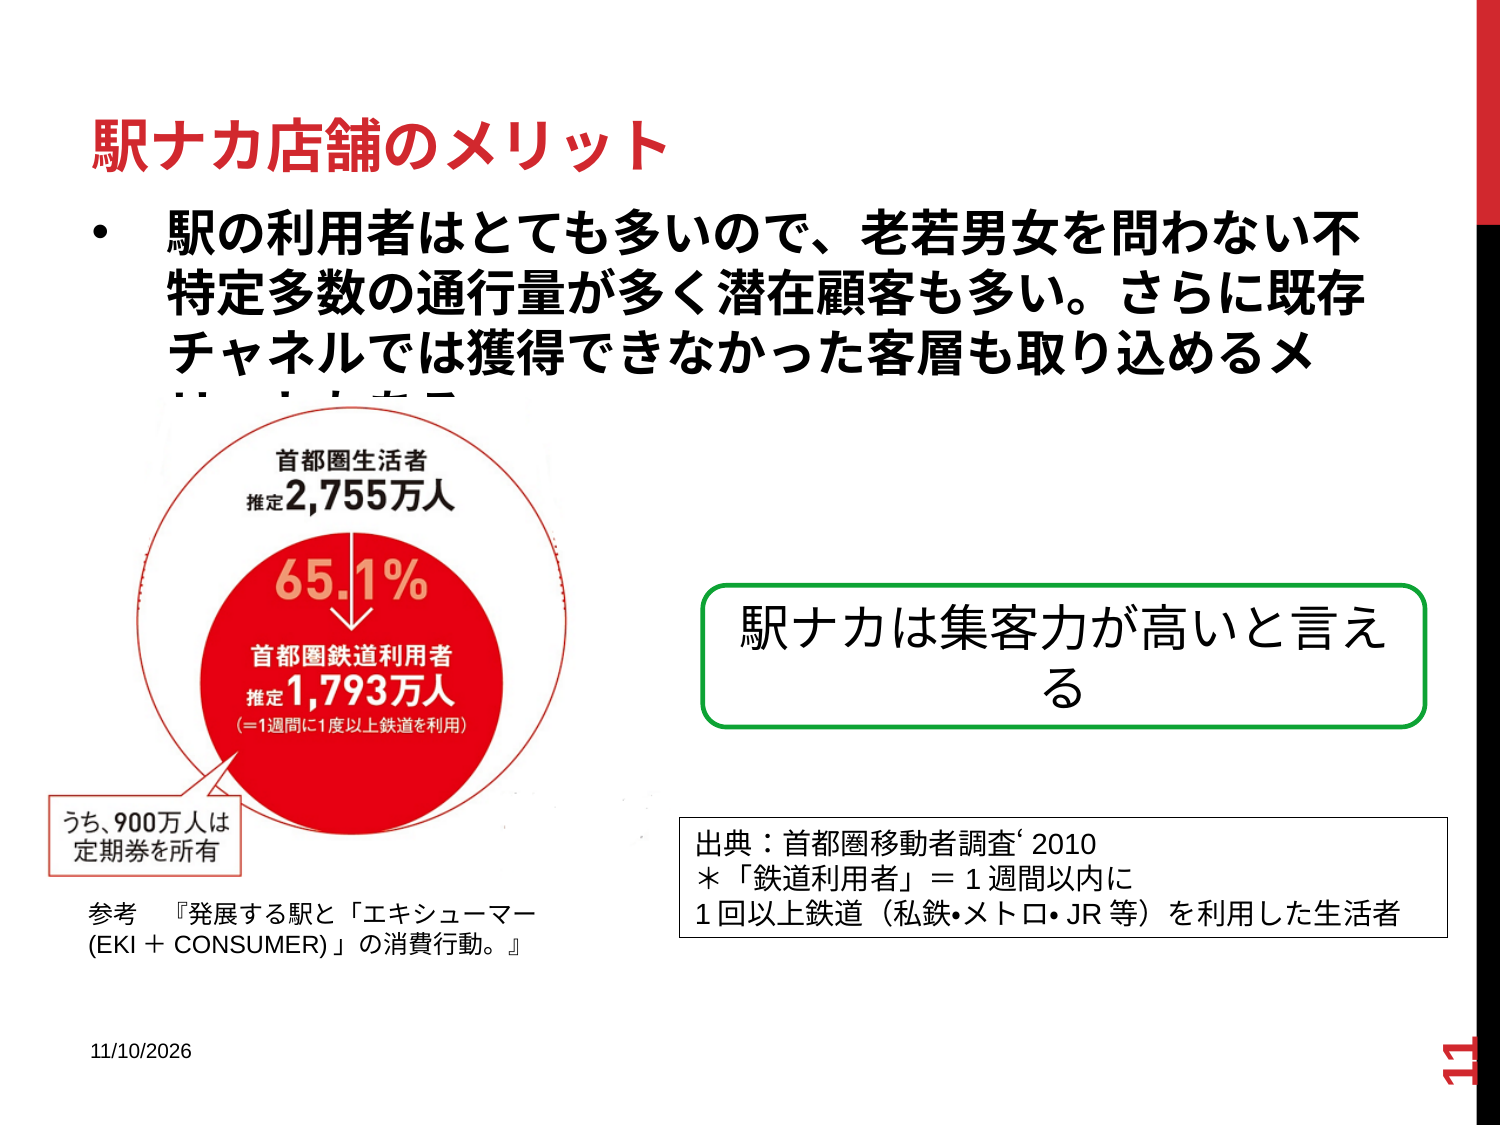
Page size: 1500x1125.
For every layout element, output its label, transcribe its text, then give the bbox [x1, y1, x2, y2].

text_box 参考 『発展する駅と「エキシューマー(EKI＋CONSUMER)」の消費行動。』 [73, 898, 599, 967]
text_box 出典：首都圏移動者調査‘2010 ＊「鉄道利用者」＝1週間以内に 1回以上鉄道（私鉄・メトロ・JR等）を利用した生活者 [679, 817, 1448, 938]
slide_number 11 [1427, 887, 1488, 1104]
list 駅ナカ店舗のメリット 駅の利用者はとても多いので、老若男女を問わない不特定多数の通行量が多く潜在顧客も多い。さらに既存チャネルでは獲得できなかった客層も取り込めるメリットもある。 [76, 101, 1412, 817]
list 駅ナカ店舗のメリット 駅の利用者はとても多いので、老若男女を問わない不特定多数の通行量が多く潜在顧客も多い。さらに既存チャネルでは獲得できなかった客層も取り込めるメリットもある。 [76, 893, 1412, 1017]
picture [1, 396, 671, 893]
text_box 駅ナカは集客力が高いと言える [700, 582, 1428, 730]
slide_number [75, 1012, 638, 1063]
